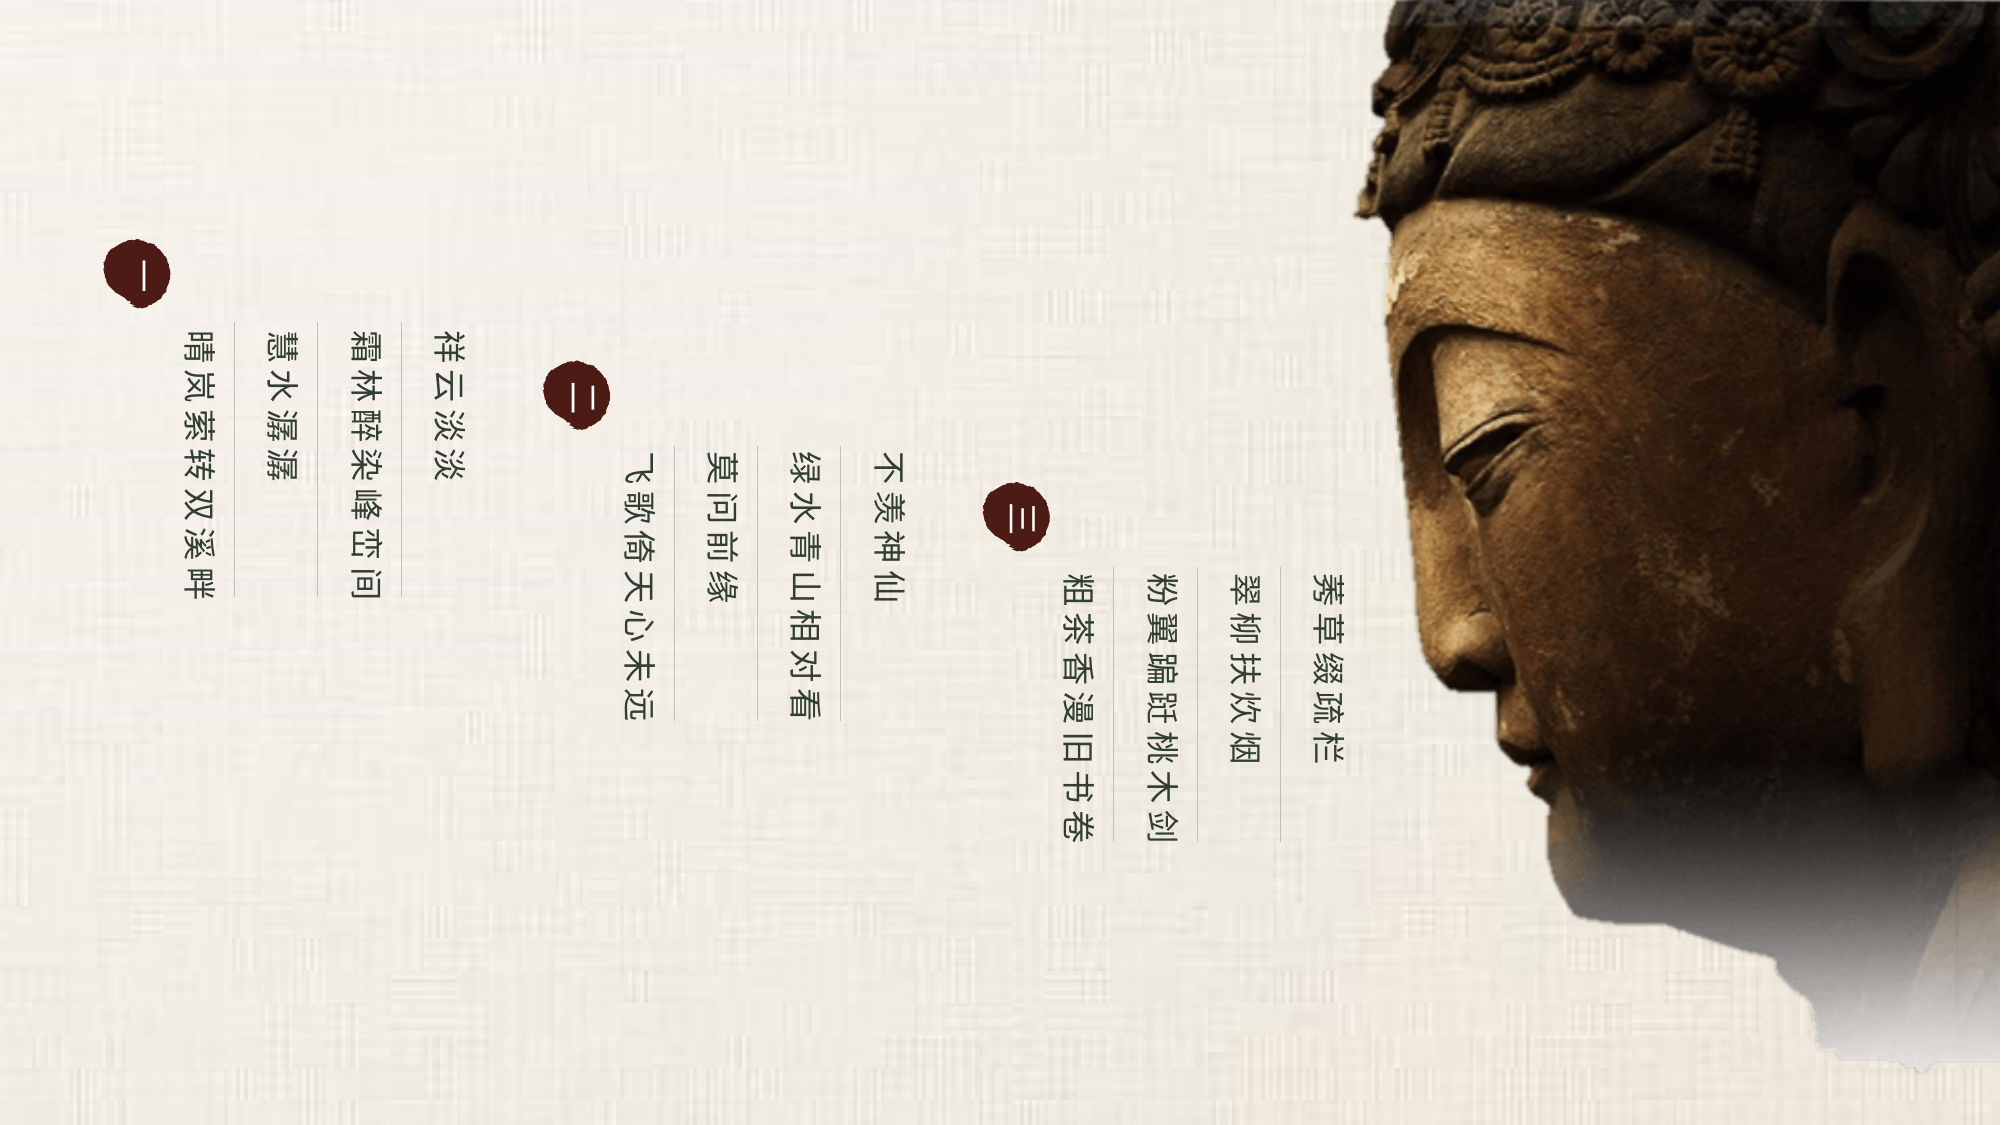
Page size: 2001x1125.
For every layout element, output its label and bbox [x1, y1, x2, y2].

picture [0, 0, 2000, 1125]
text_box [1036, 558, 1358, 875]
text_box [101, 238, 173, 310]
text_box [541, 360, 612, 432]
text_box [597, 437, 918, 754]
text_box [980, 481, 1052, 554]
text_box [157, 315, 479, 632]
